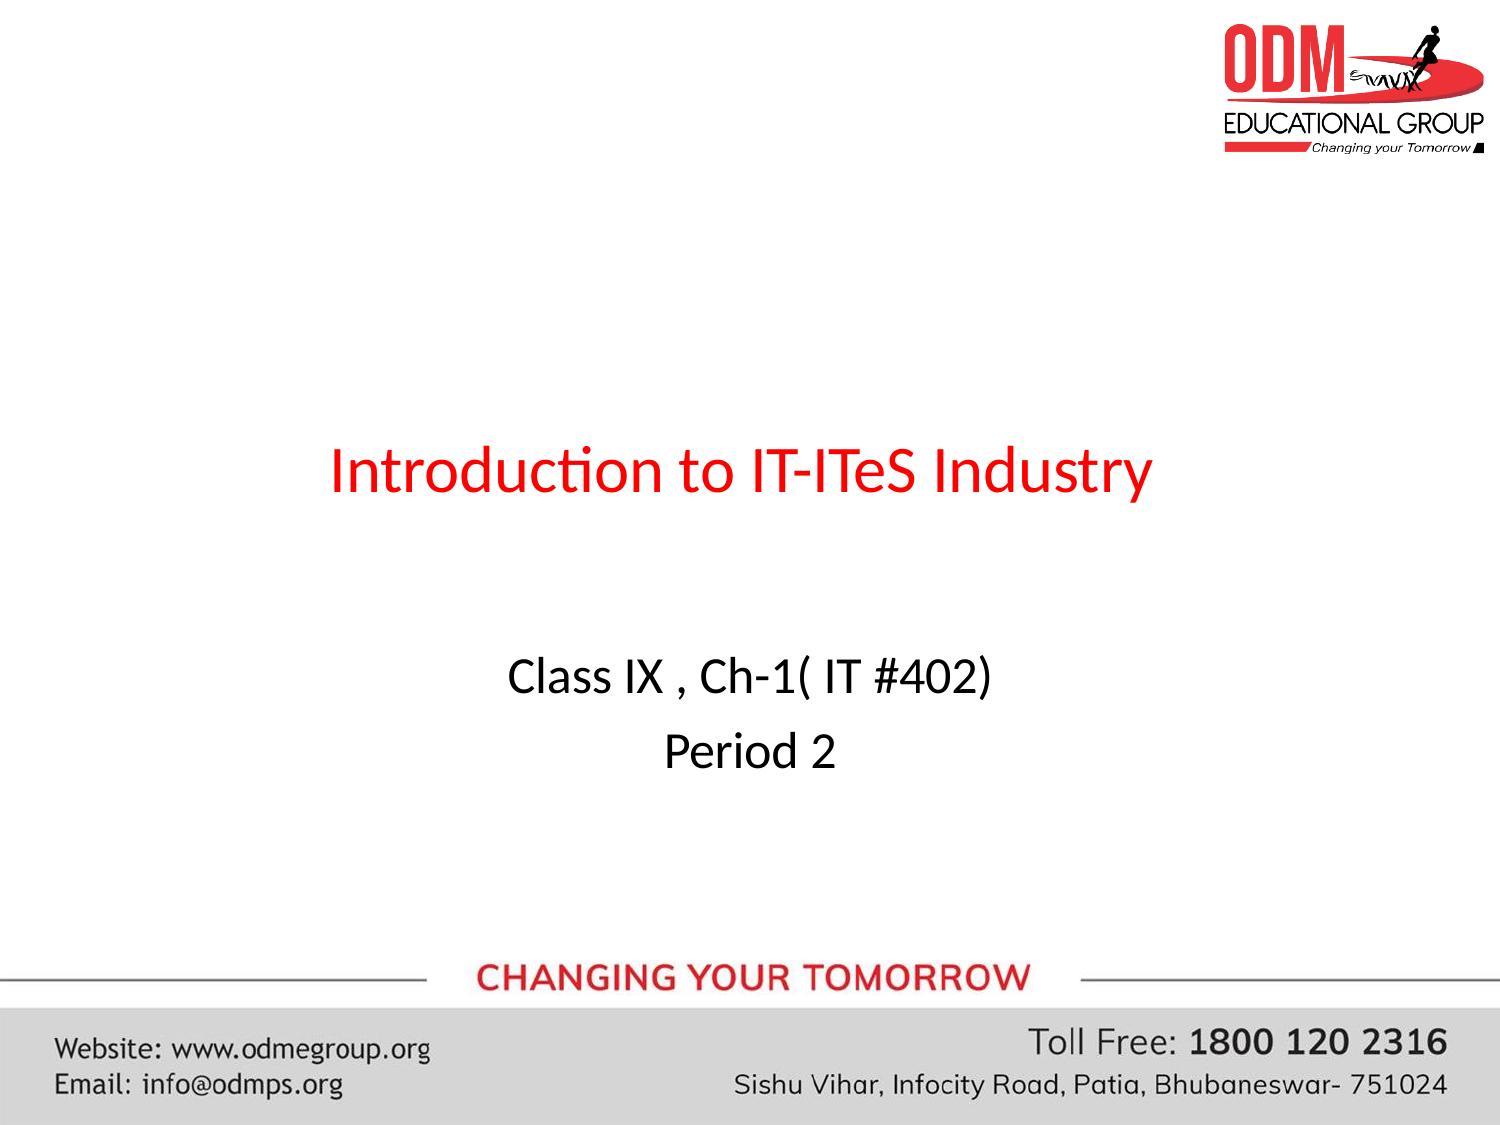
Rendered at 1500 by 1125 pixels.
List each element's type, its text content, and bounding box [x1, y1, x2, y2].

text_box [0, 900, 1500, 1125]
title Introduction to IT-ITeS Industry [327, 423, 1173, 614]
text_box Class IX , Ch-1( IT #402) Period 2 [503, 627, 998, 780]
text_box [1224, 24, 1484, 154]
